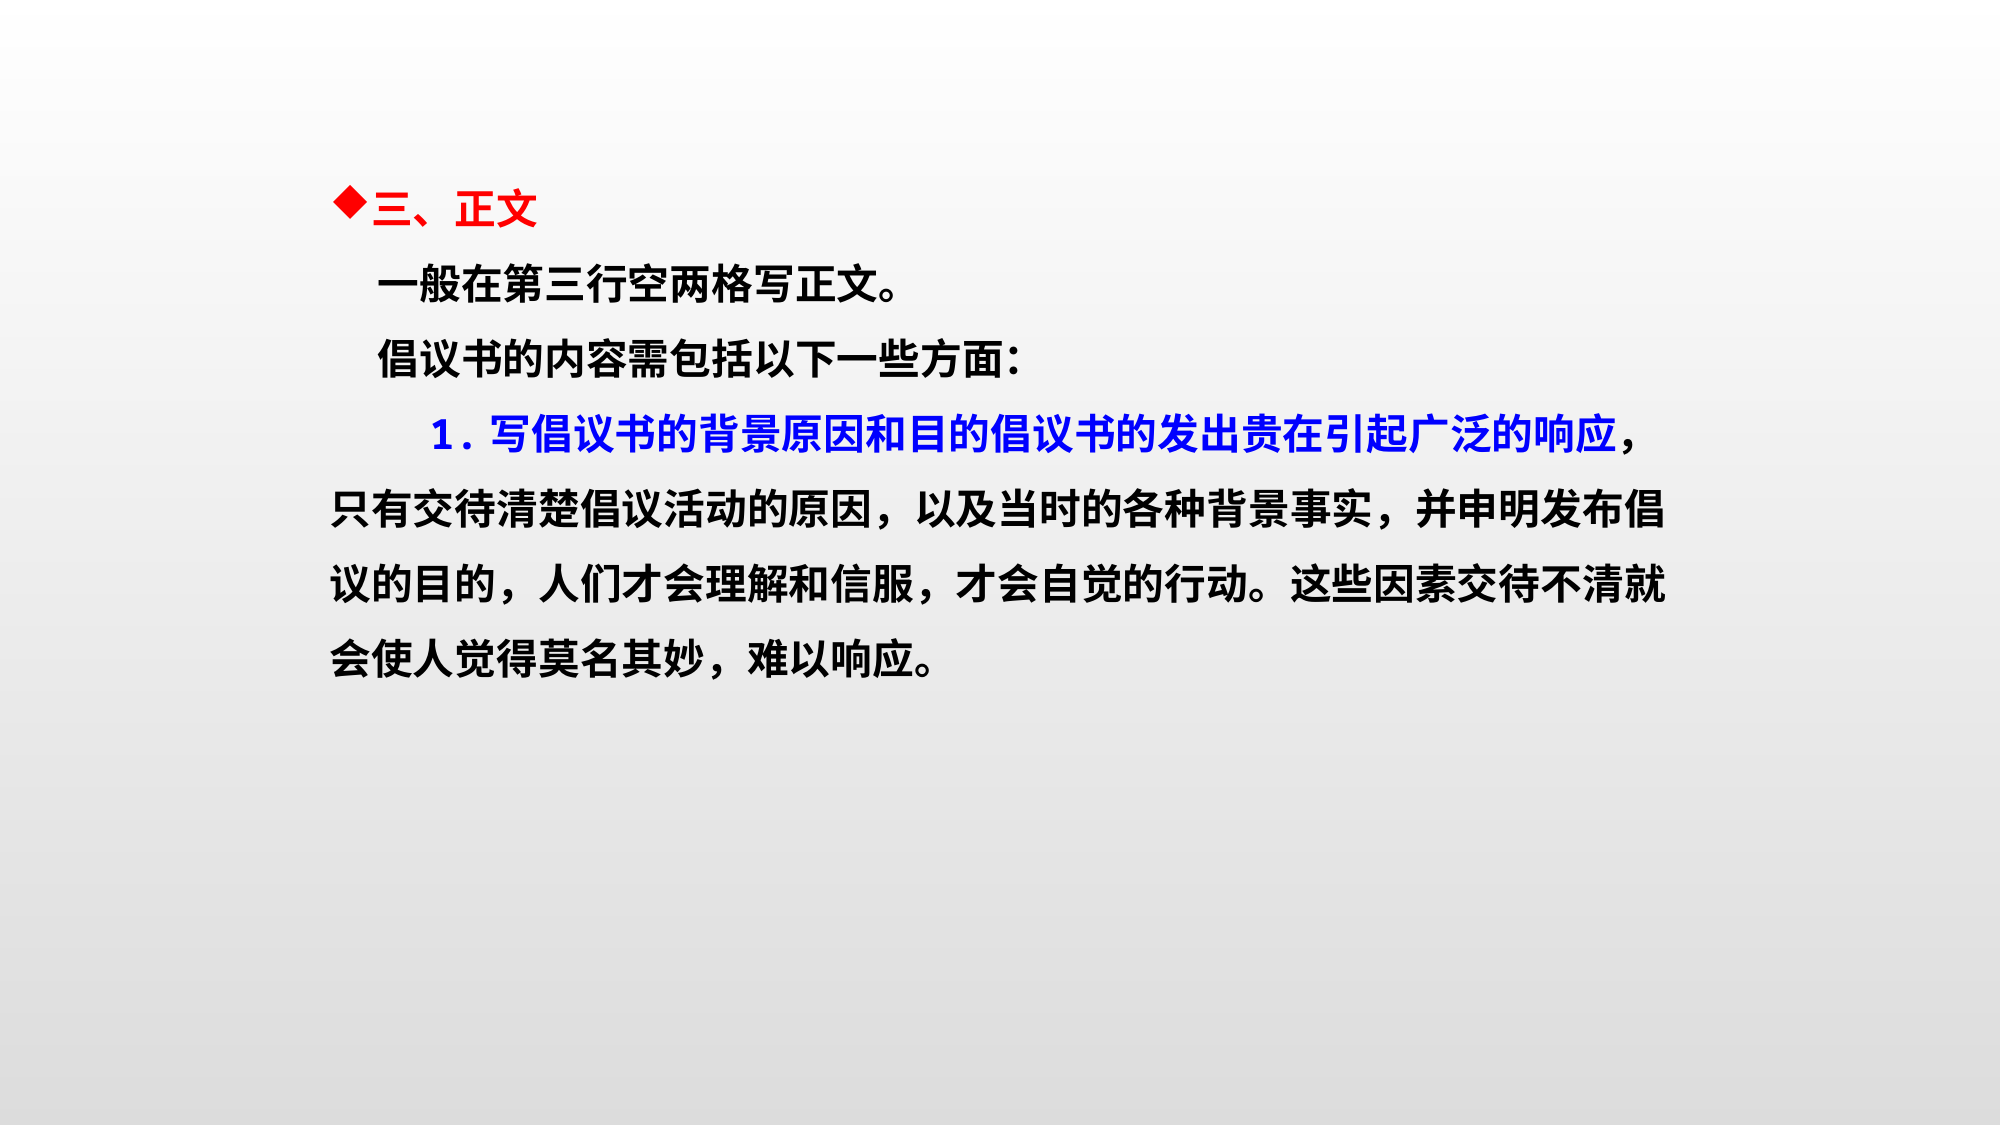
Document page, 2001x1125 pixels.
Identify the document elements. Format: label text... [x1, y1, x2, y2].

text_box 三、正文 一般在第三行空两格写正文。 倡议书的内容需包括以下一些方面： 1.写倡议书的背景原因和目的倡议书的发出贵在引起广泛的响应，只有交待清楚倡议活动的原因，以及当时的各种背景事实，并申明发布倡议的目的，人们才会理解和信服，才会自觉的行动。这些因素交待不清就会使人觉得莫名其妙，难以响应。 [314, 150, 1709, 691]
